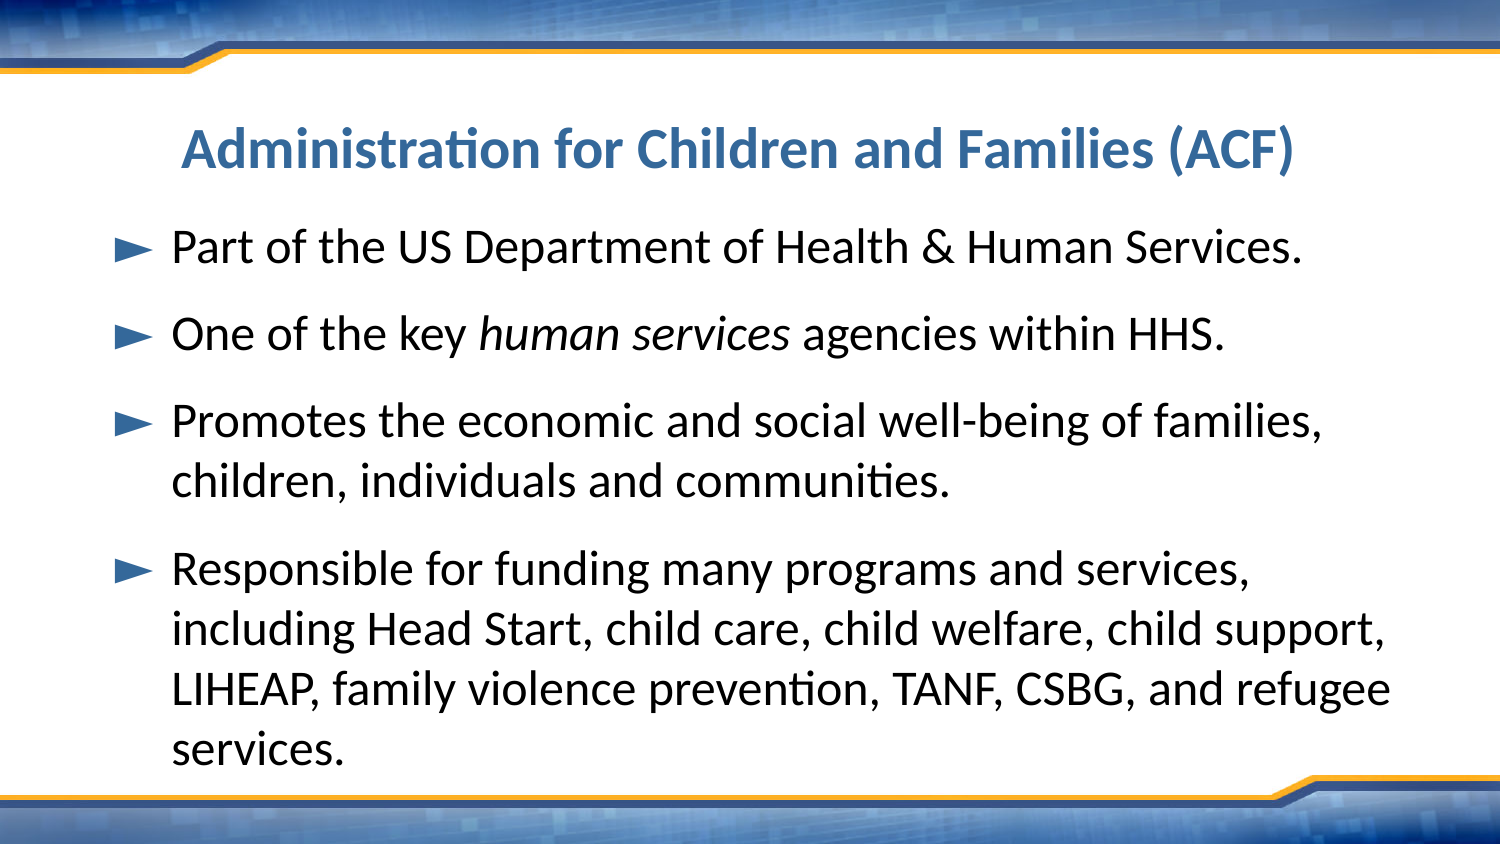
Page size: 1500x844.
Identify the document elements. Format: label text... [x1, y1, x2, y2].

picture [0, 0, 1500, 844]
list Part of the US Department of Health & Human Services. One of the key human services agencies within HHS. Promotes the economic and social well-being of families, children, individuals and communities. Responsible for funding many programs and services, including Head Start, child care, child welfare, child support, LIHEAP, family violence prevention, TANF, CSBG, and refugee services. [99, 206, 1442, 788]
title Administration for Children and Families (ACF) [75, 103, 1429, 179]
